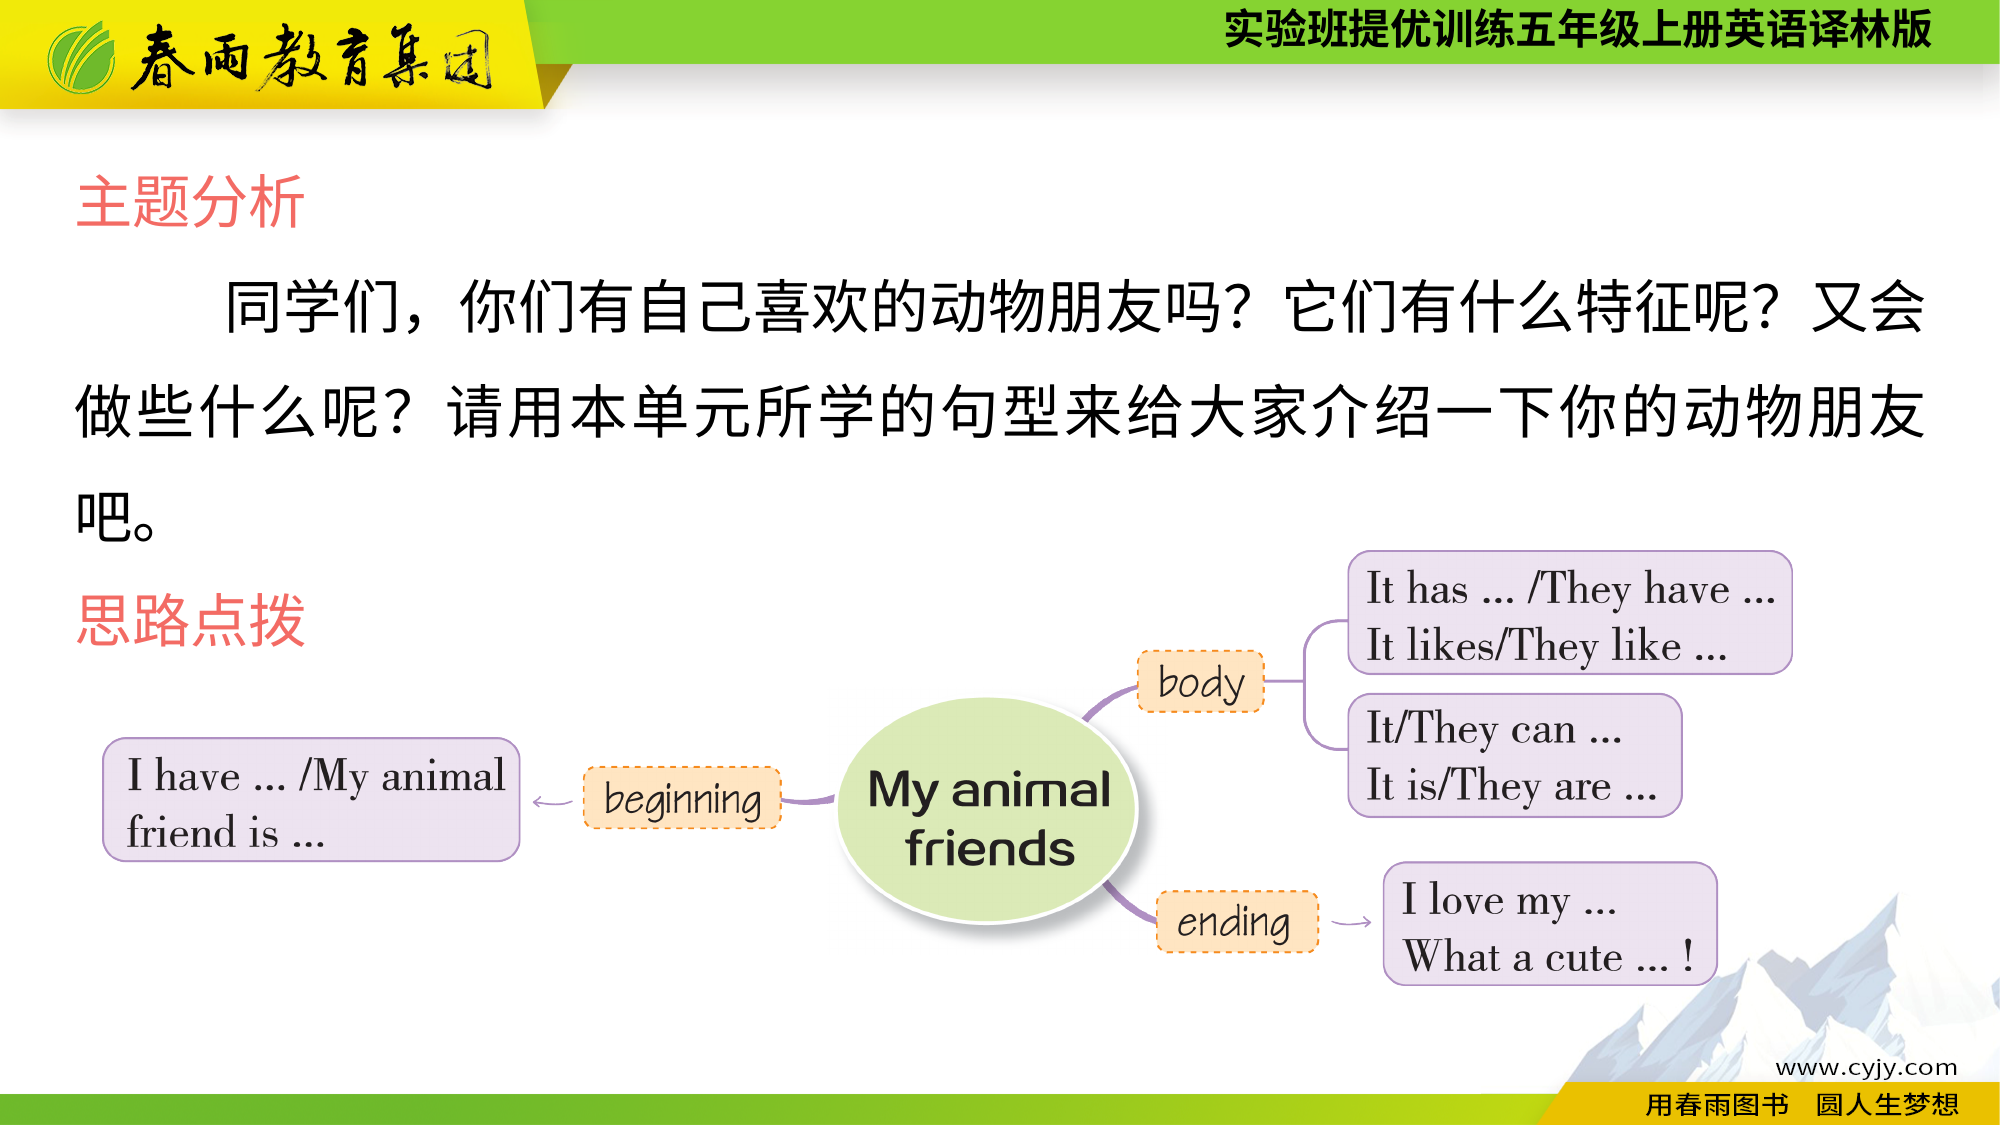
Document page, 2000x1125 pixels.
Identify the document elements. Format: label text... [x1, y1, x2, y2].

picture [0, 0, 2000, 1125]
list 主题分析 同学们，你们有自己喜欢的动物朋友吗？它们有什么特征呢？又会做些什么呢？请用本单元所学的句型来给大家介绍一下你的动物朋友吧。 思路点拨 [59, 122, 1944, 562]
